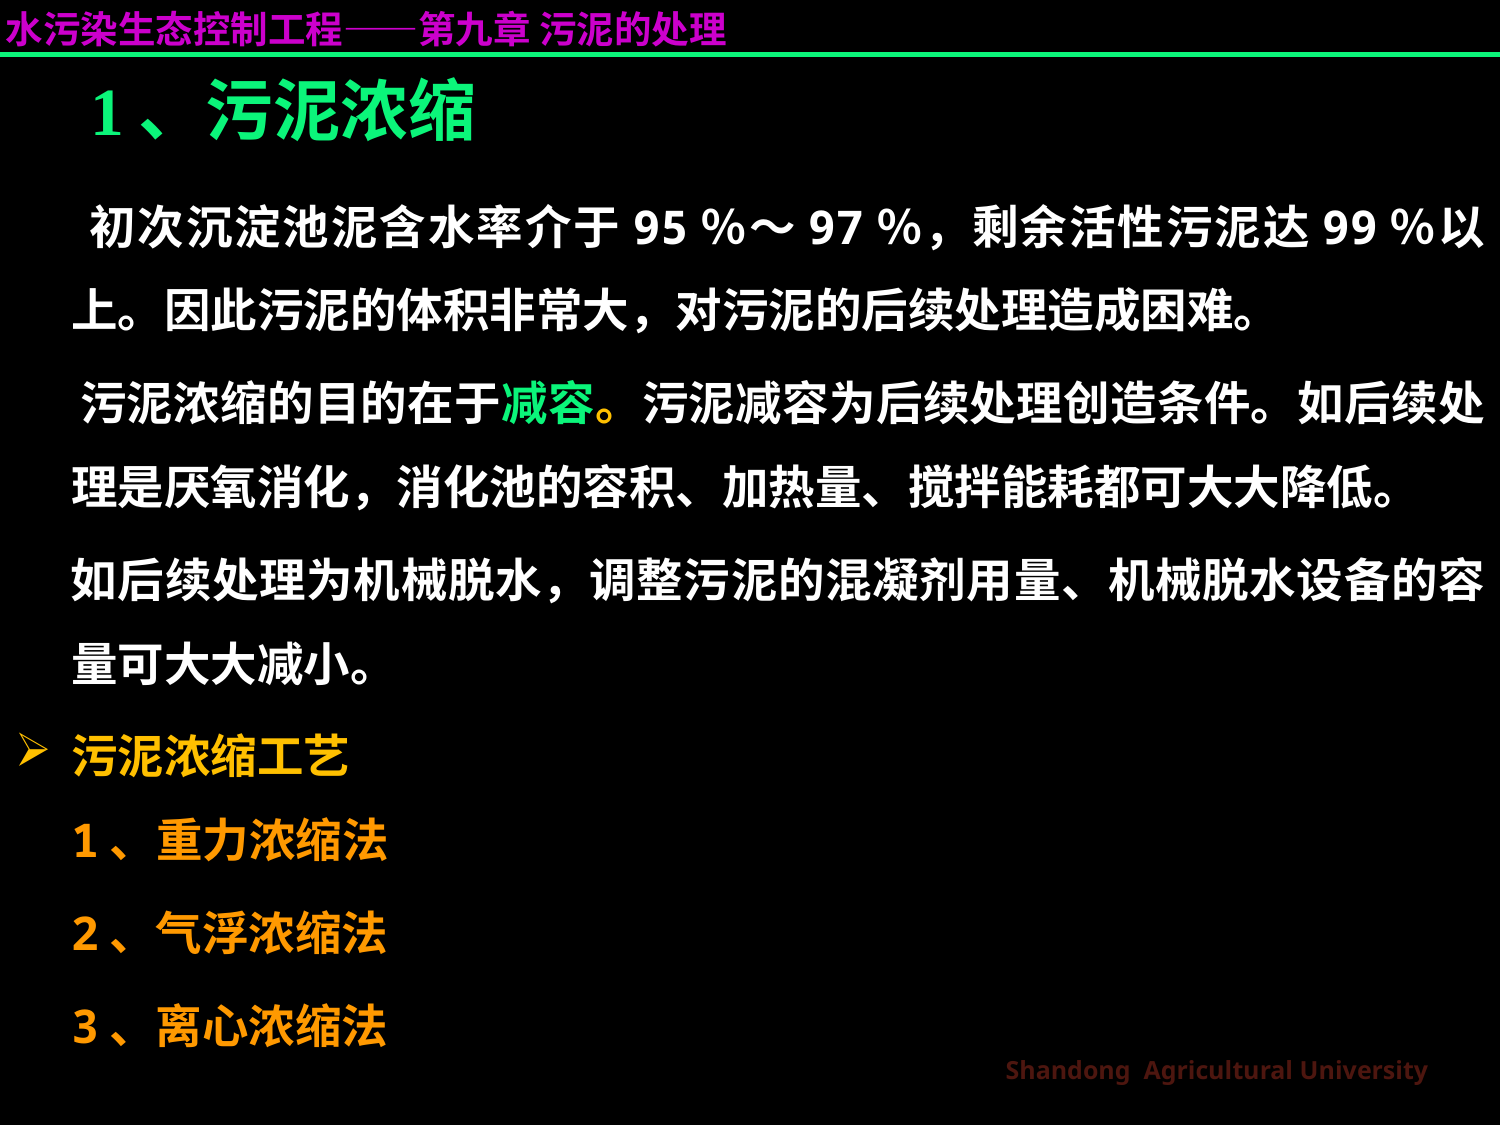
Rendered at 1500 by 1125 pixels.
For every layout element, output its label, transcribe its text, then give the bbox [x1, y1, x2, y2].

title 1、污泥浓缩 [75, 59, 1425, 162]
list 初次沉淀池泥含水率介于95％～97％，剩余活性污泥达99％以上。因此污泥的体积非常大，对污泥的后续处理造成困难。 污泥浓缩的目的在于减容。污泥减容为后续处理创造条件。如后续处理是厌氧消化，消化池的容积、加热量、搅拌能耗都可大大降低。 如后续处理为机械脱水，调整污泥的混凝剂用量、机械脱水设备的容量可大大减小。 污泥浓缩工艺 1、重力浓缩法 2、气浮浓缩法 3、离心浓缩法 [0, 162, 1500, 1125]
